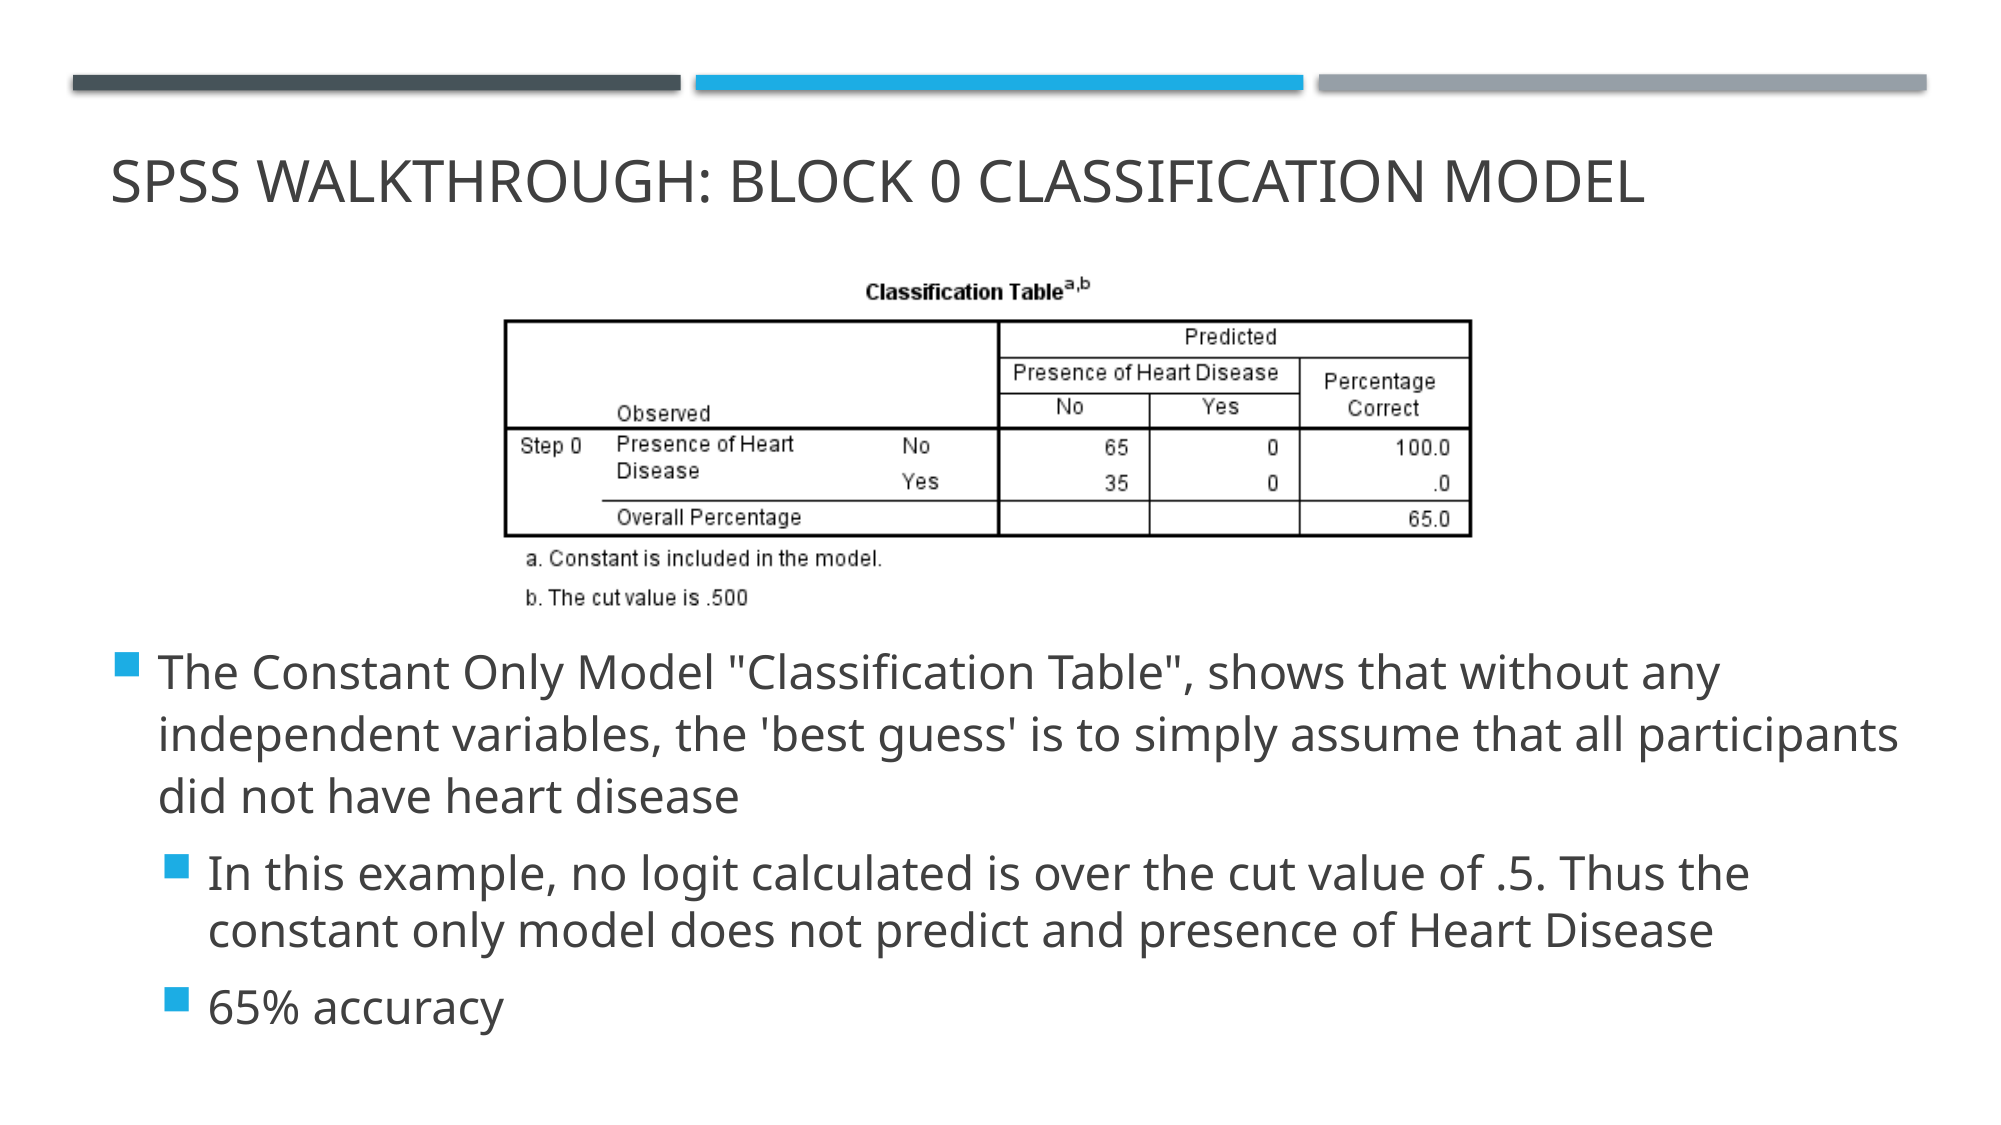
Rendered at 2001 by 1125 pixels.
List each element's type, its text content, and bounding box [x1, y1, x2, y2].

list The Constant Only Model "Classification Table", shows that without any independent variables, the 'best guess' is to simply assume that all participants did not have heart disease In this example, no logit calculated is over the cut value of .5. Thus the constant only model does not predict and presence of Heart Disease 65% accuracy [95, 629, 1924, 1044]
title SPSS WALKTHROUGH: Block 0 Classification model [95, 115, 1905, 222]
picture [471, 233, 1529, 630]
